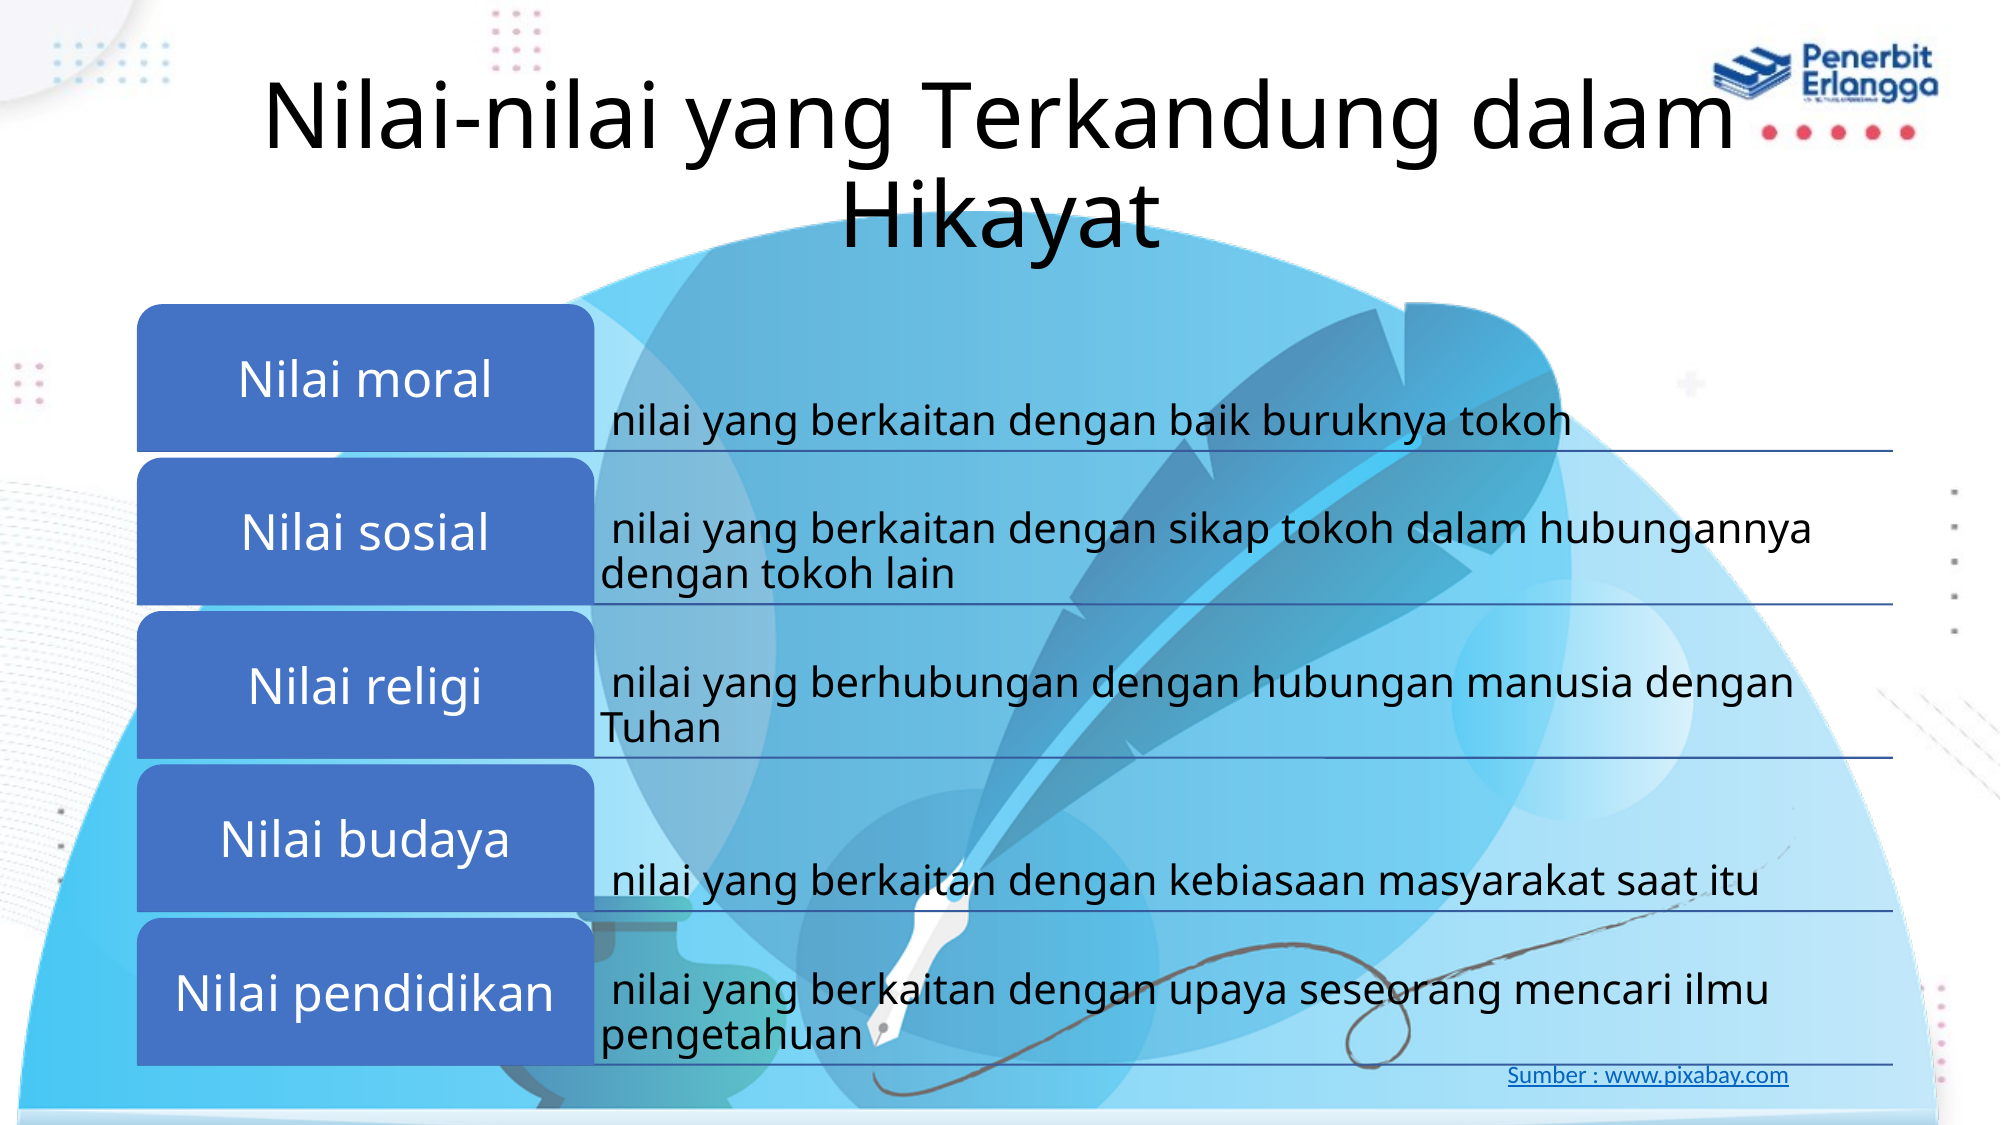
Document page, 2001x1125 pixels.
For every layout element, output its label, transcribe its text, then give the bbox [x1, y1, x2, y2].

picture [0, 0, 2001, 1125]
title Nilai-nilai yang Terkandung dalam Hikayat [137, 59, 1863, 211]
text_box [137, 304, 1893, 1066]
